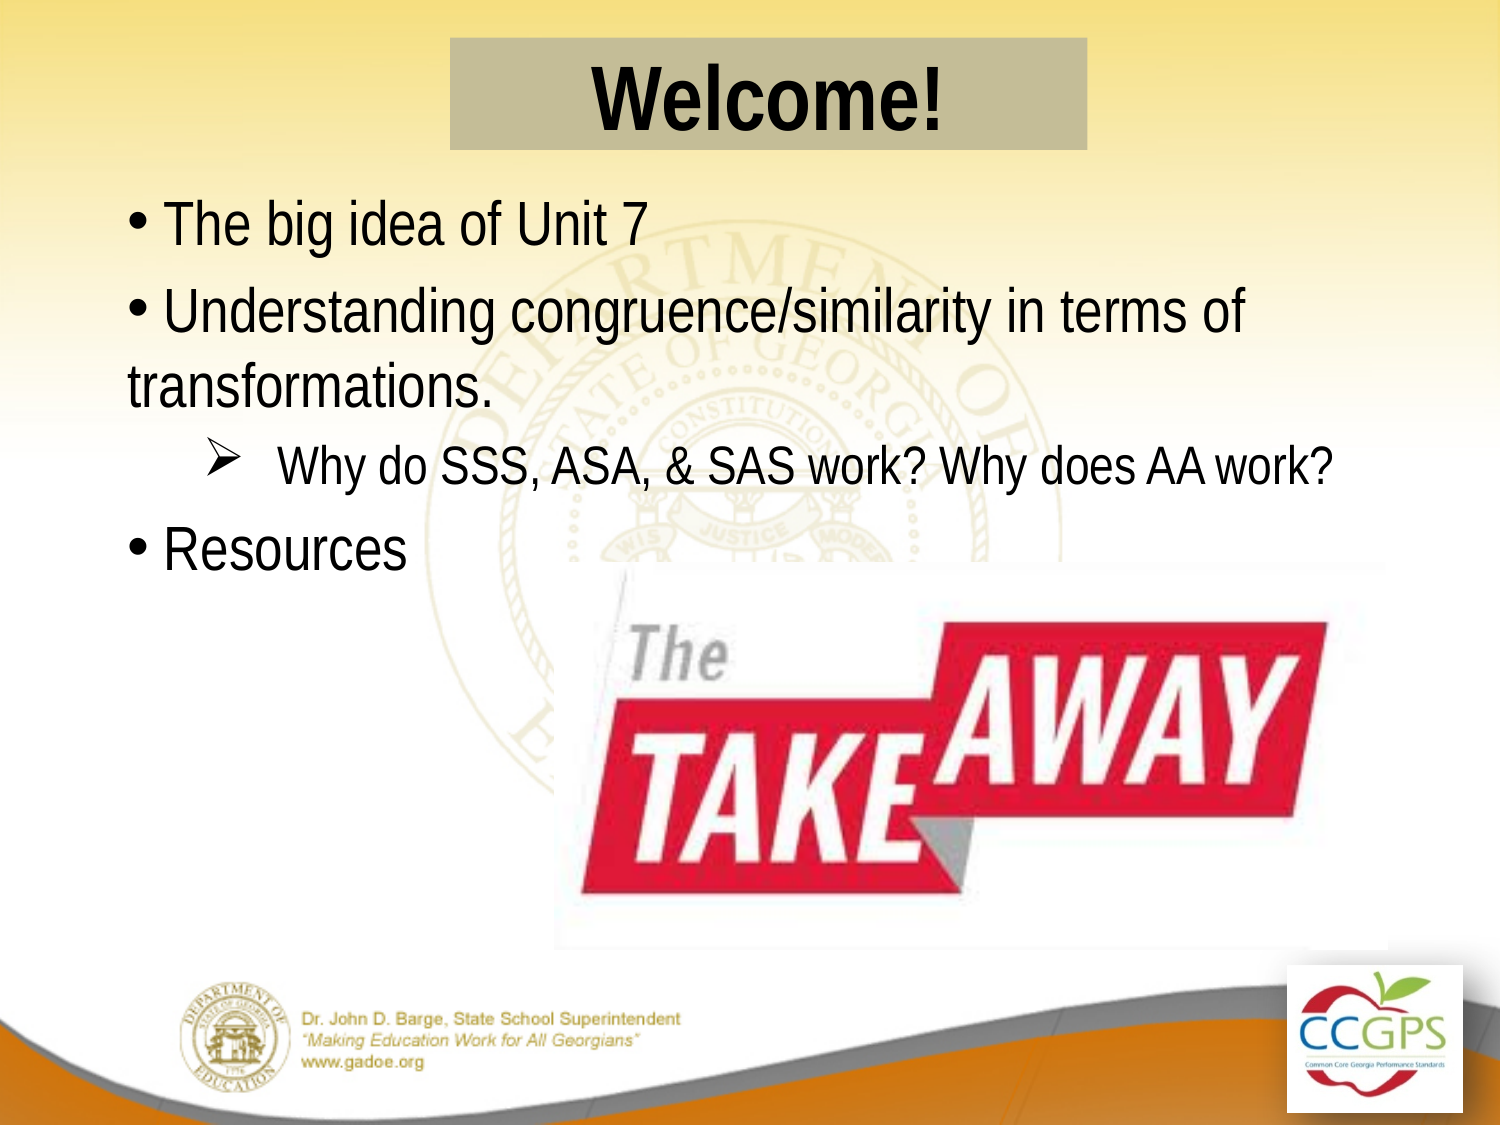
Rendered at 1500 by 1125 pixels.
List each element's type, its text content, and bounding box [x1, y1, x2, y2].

subtitle The big idea of Unit 7 Understanding congruence/similarity in terms of transformations. Why do SSS, ASA, & SAS work? Why does AA work? Resources [37, 174, 1438, 638]
picture [0, 0, 1500, 1125]
title Welcome! [449, 37, 1088, 151]
